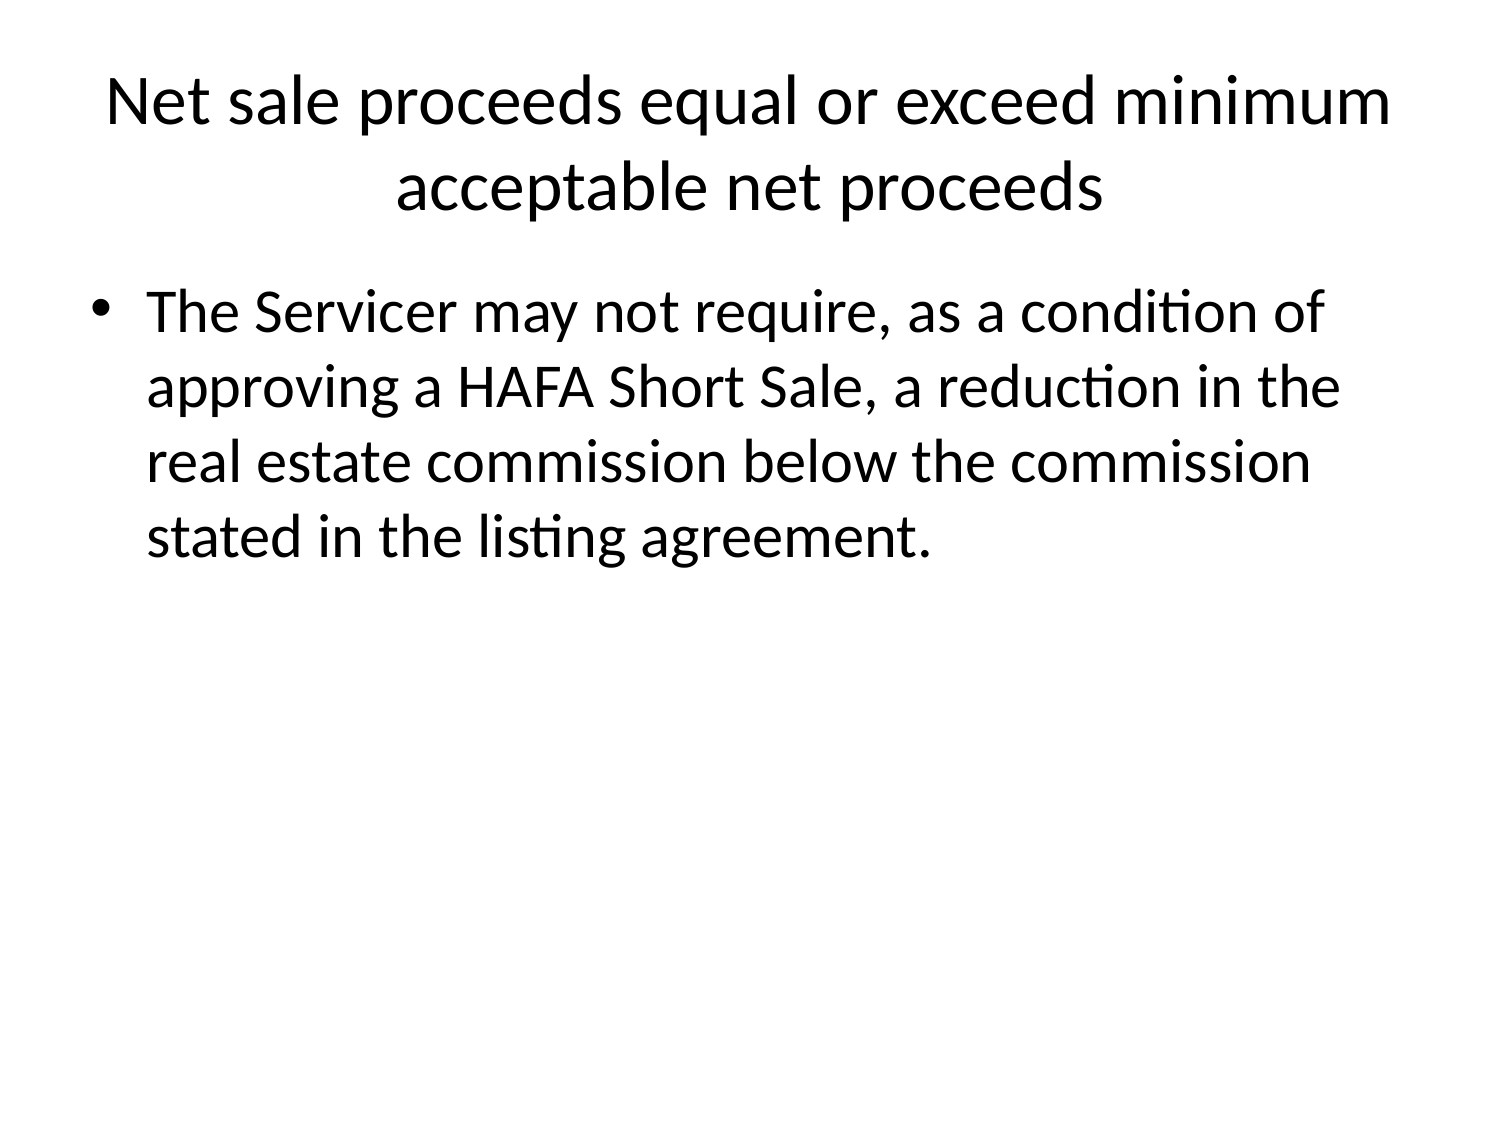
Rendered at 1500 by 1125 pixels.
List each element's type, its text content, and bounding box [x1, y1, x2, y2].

title Net sale proceeds equal or exceed minimum acceptable net proceeds [75, 45, 1425, 233]
list The Servicer may not require, as a condition of approving a HAFA Short Sale, a reduction in the real estate commission below the commission stated in the listing agreement. [75, 262, 1425, 1005]
